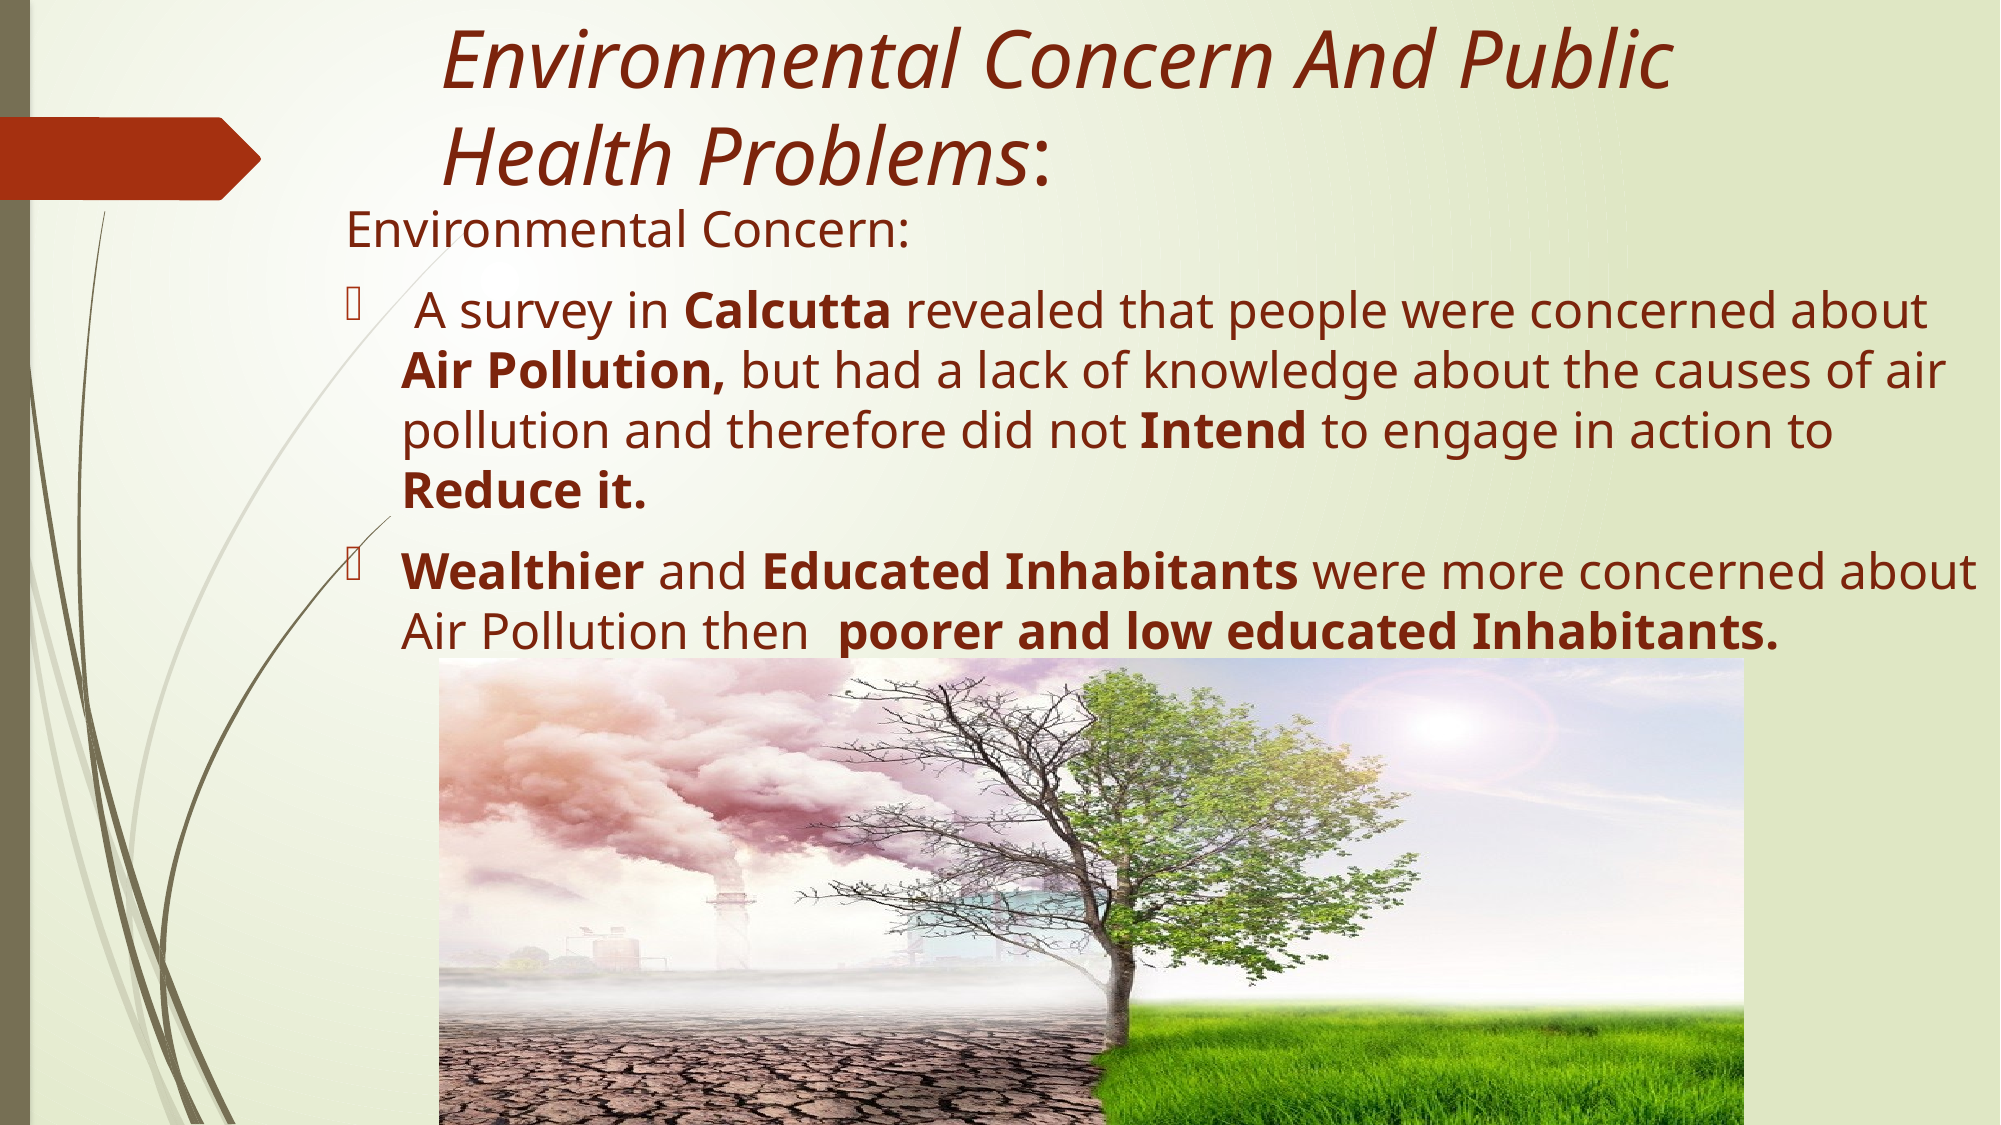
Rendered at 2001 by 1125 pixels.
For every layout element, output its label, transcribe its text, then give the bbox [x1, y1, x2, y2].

title Environmental Concern And Public Health Problems: [425, 0, 1888, 189]
picture [438, 657, 1744, 1125]
list Environmental Concern: A survey in Calcutta revealed that people were concerned about Air Pollution, but had a lack of knowledge about the causes of air pollution and therefore did not Intend to engage in action to Reduce it. Wealthier and Educated Inhabitants were more concerned about Air Pollution then poorer and low educated Inhabitants. [330, 189, 2000, 810]
